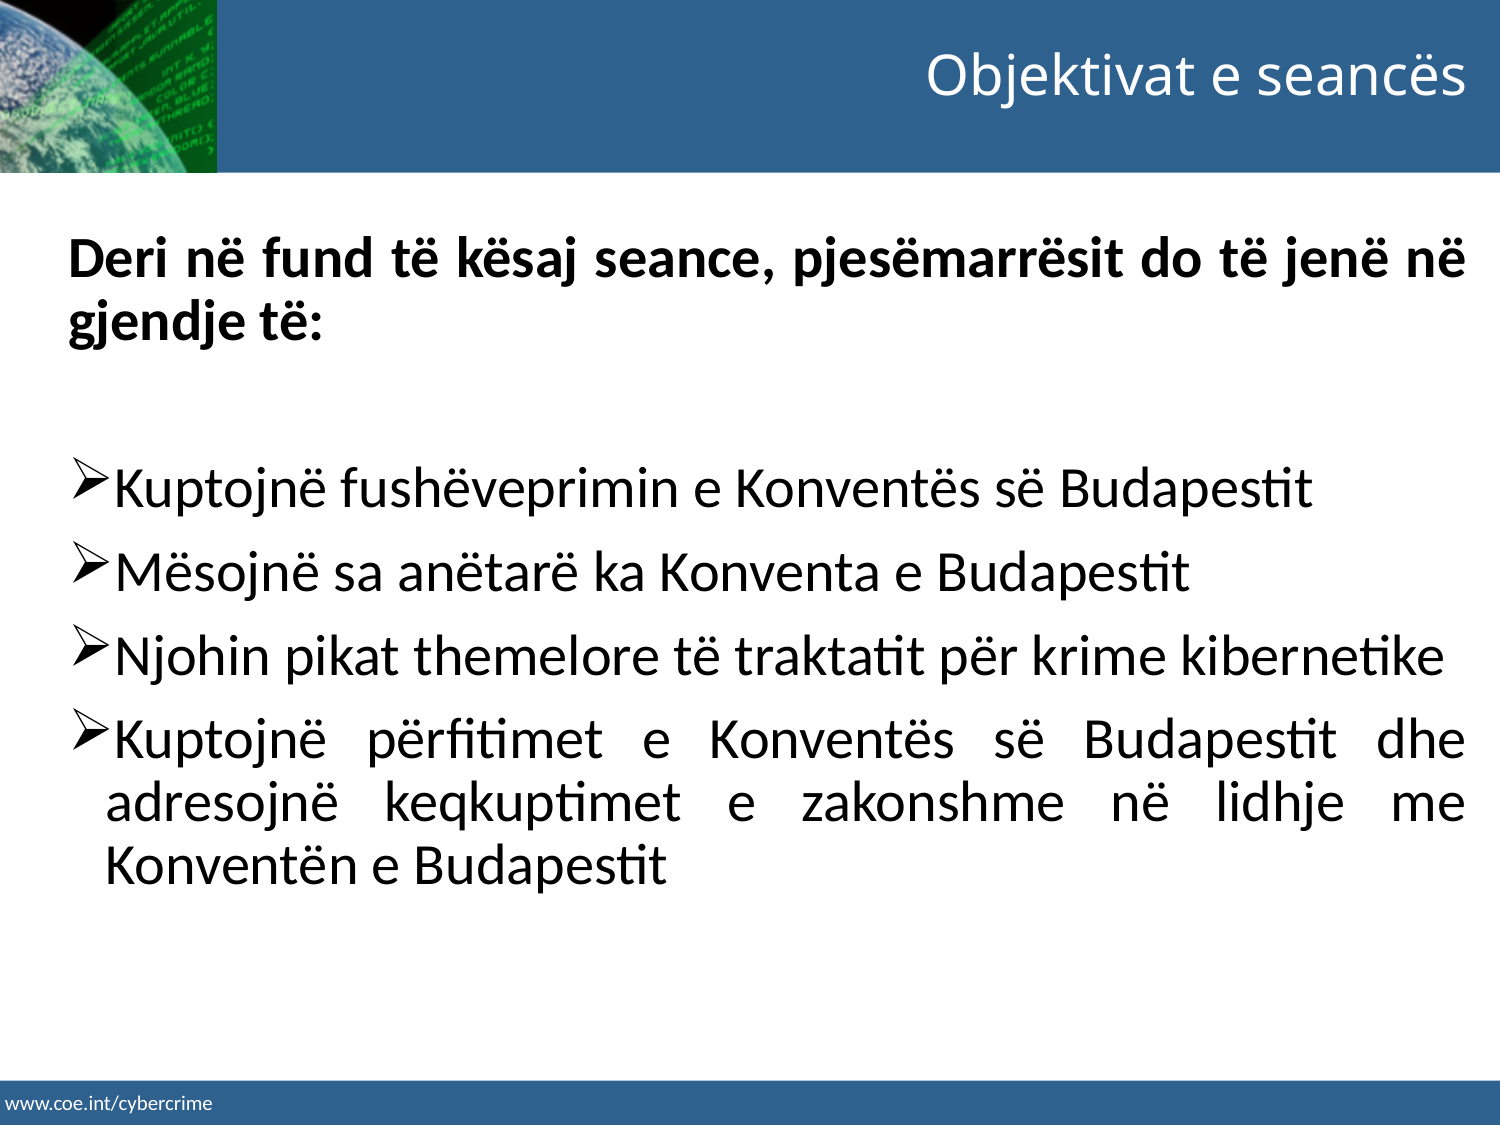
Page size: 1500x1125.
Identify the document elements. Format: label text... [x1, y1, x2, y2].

text_box Objektivat e seancës [230, 31, 1483, 114]
picture [0, 1, 217, 173]
list Deri në fund të kësaj seance, pjesëmarrësit do të jenë në gjendje të: Kuptojnë fushëveprimin e Konventës së Budapestit Mësojnë sa anëtarë ka Konventa e Budapestit Njohin pikat themelore të traktatit për krime kibernetike Kuptojnë përfitimet e Konventës së Budapestit dhe adresojnë keqkuptimet e zakonshme në lidhje me Konventën e Budapestit [53, 219, 1483, 1080]
